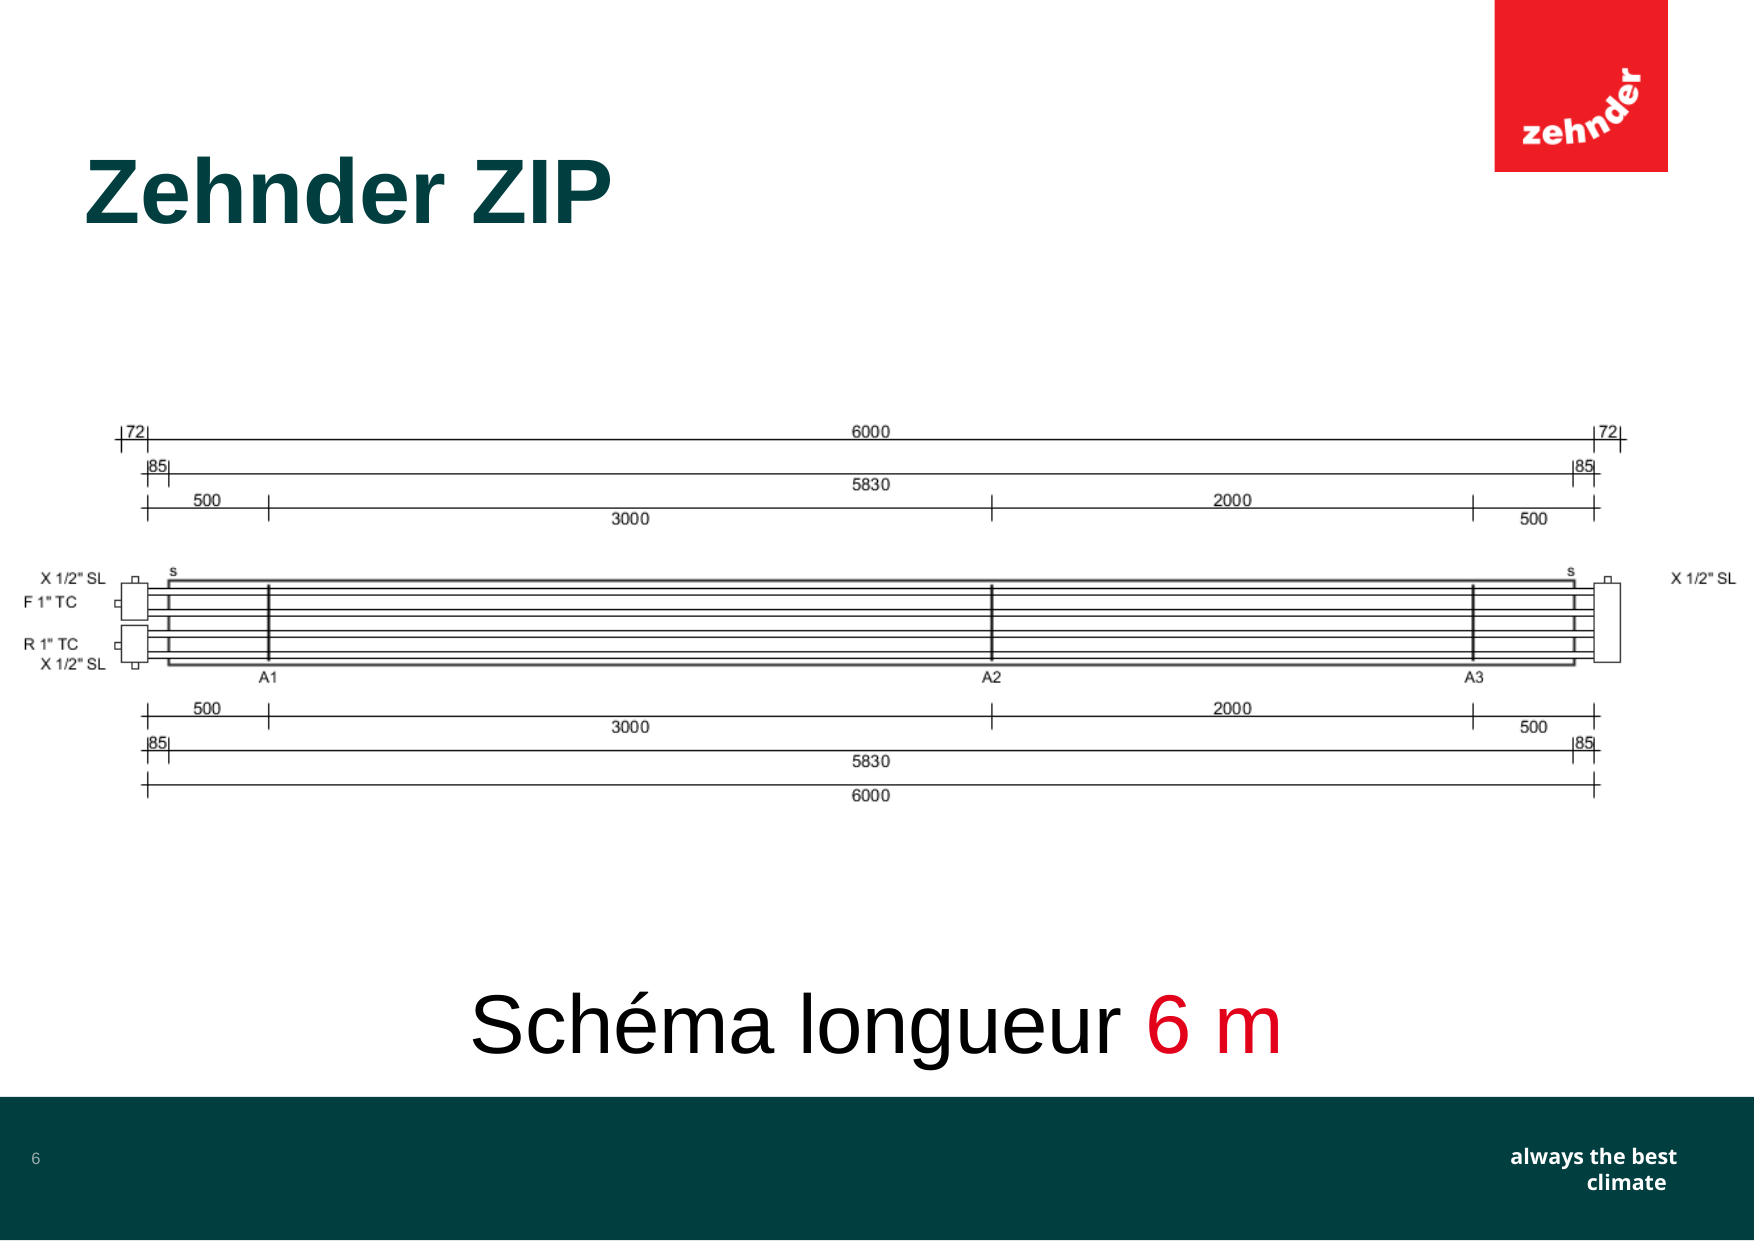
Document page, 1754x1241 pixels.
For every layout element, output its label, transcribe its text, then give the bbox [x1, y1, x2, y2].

picture [0, 418, 1754, 816]
title Zehnder ZIP [70, 136, 1583, 207]
text_box Schéma longueur 6 m [454, 962, 1299, 1078]
